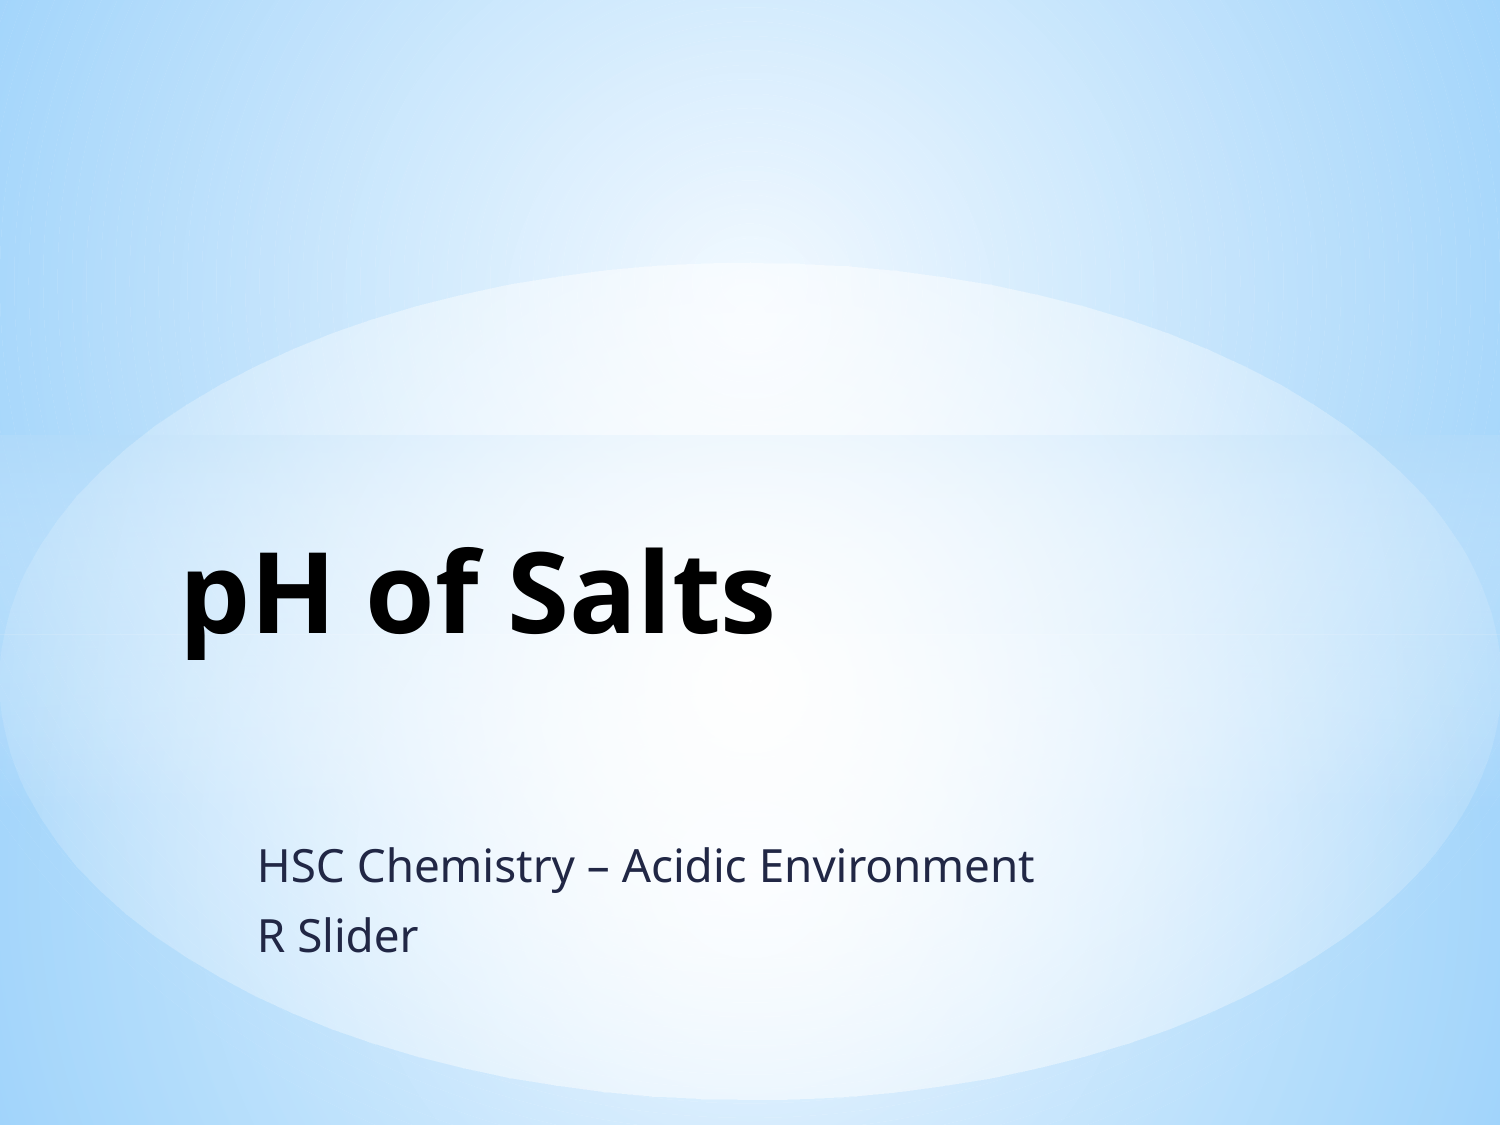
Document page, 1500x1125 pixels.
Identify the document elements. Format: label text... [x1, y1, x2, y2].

subtitle HSC Chemistry – Acidic Environment R Slider [241, 828, 1167, 974]
title pH of Salts [134, 513, 1312, 808]
